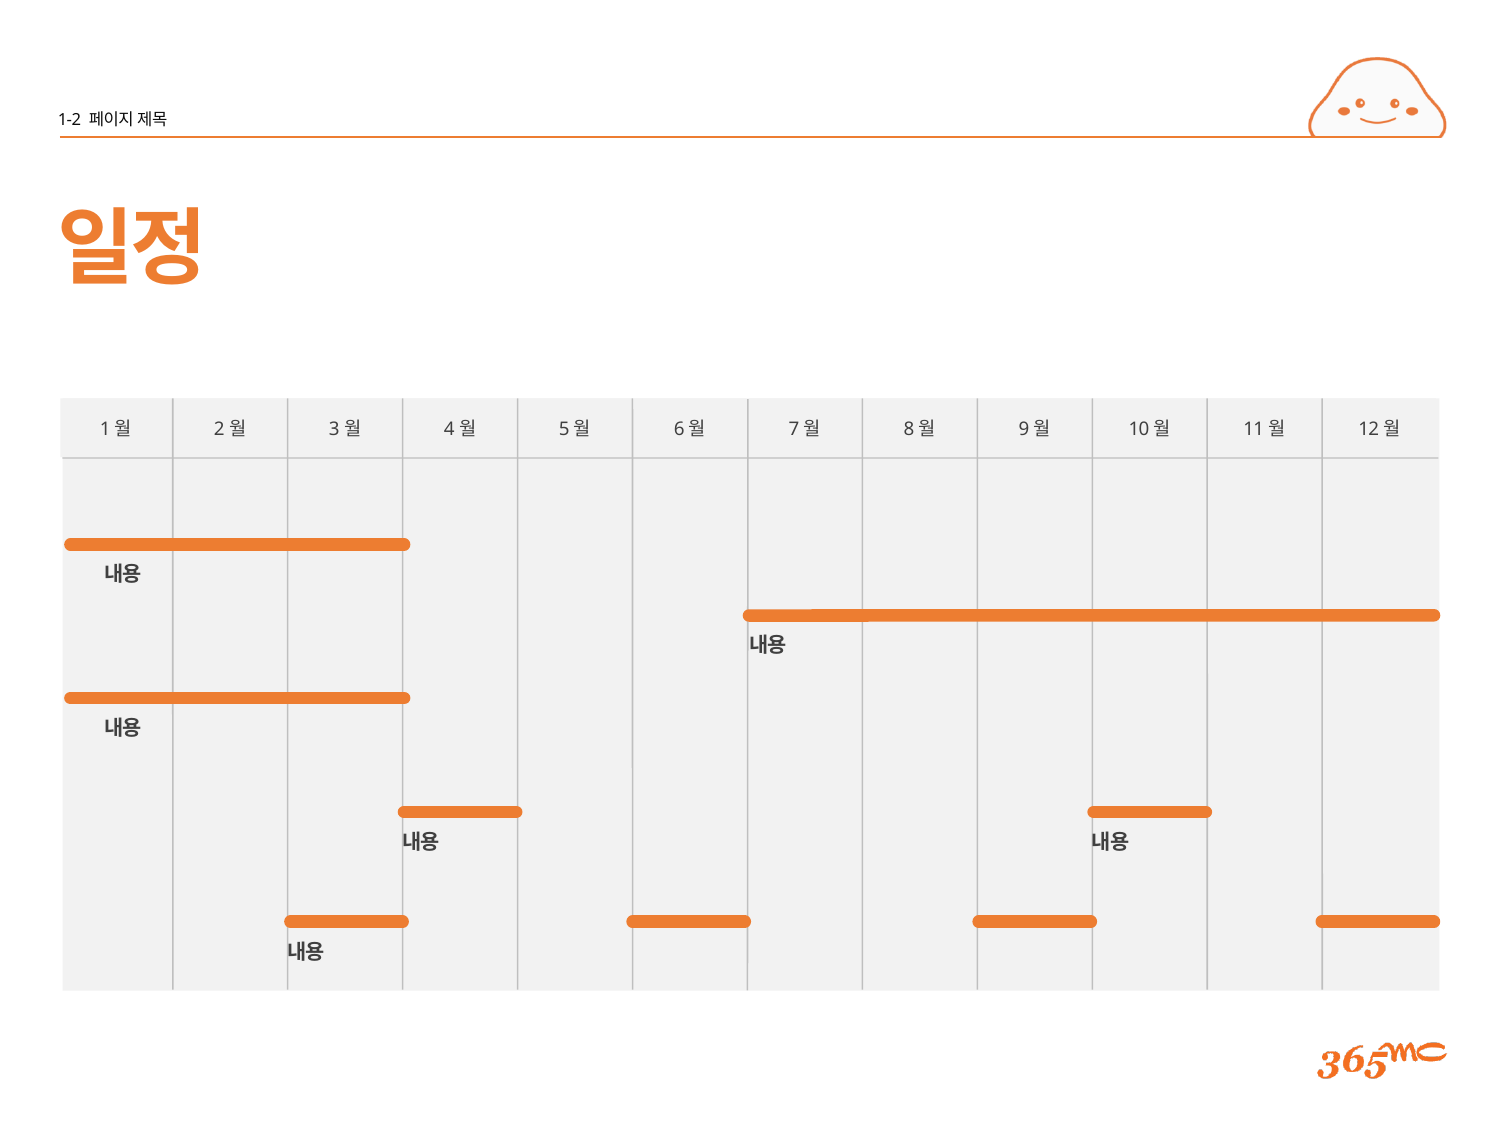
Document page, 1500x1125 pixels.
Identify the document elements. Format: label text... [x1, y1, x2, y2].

text_box 1-2 페이지 제목 [43, 101, 303, 137]
text_box 일정 [42, 196, 1190, 292]
picture [1258, 0, 1495, 138]
picture [1304, 1022, 1459, 1096]
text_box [60, 398, 1440, 991]
